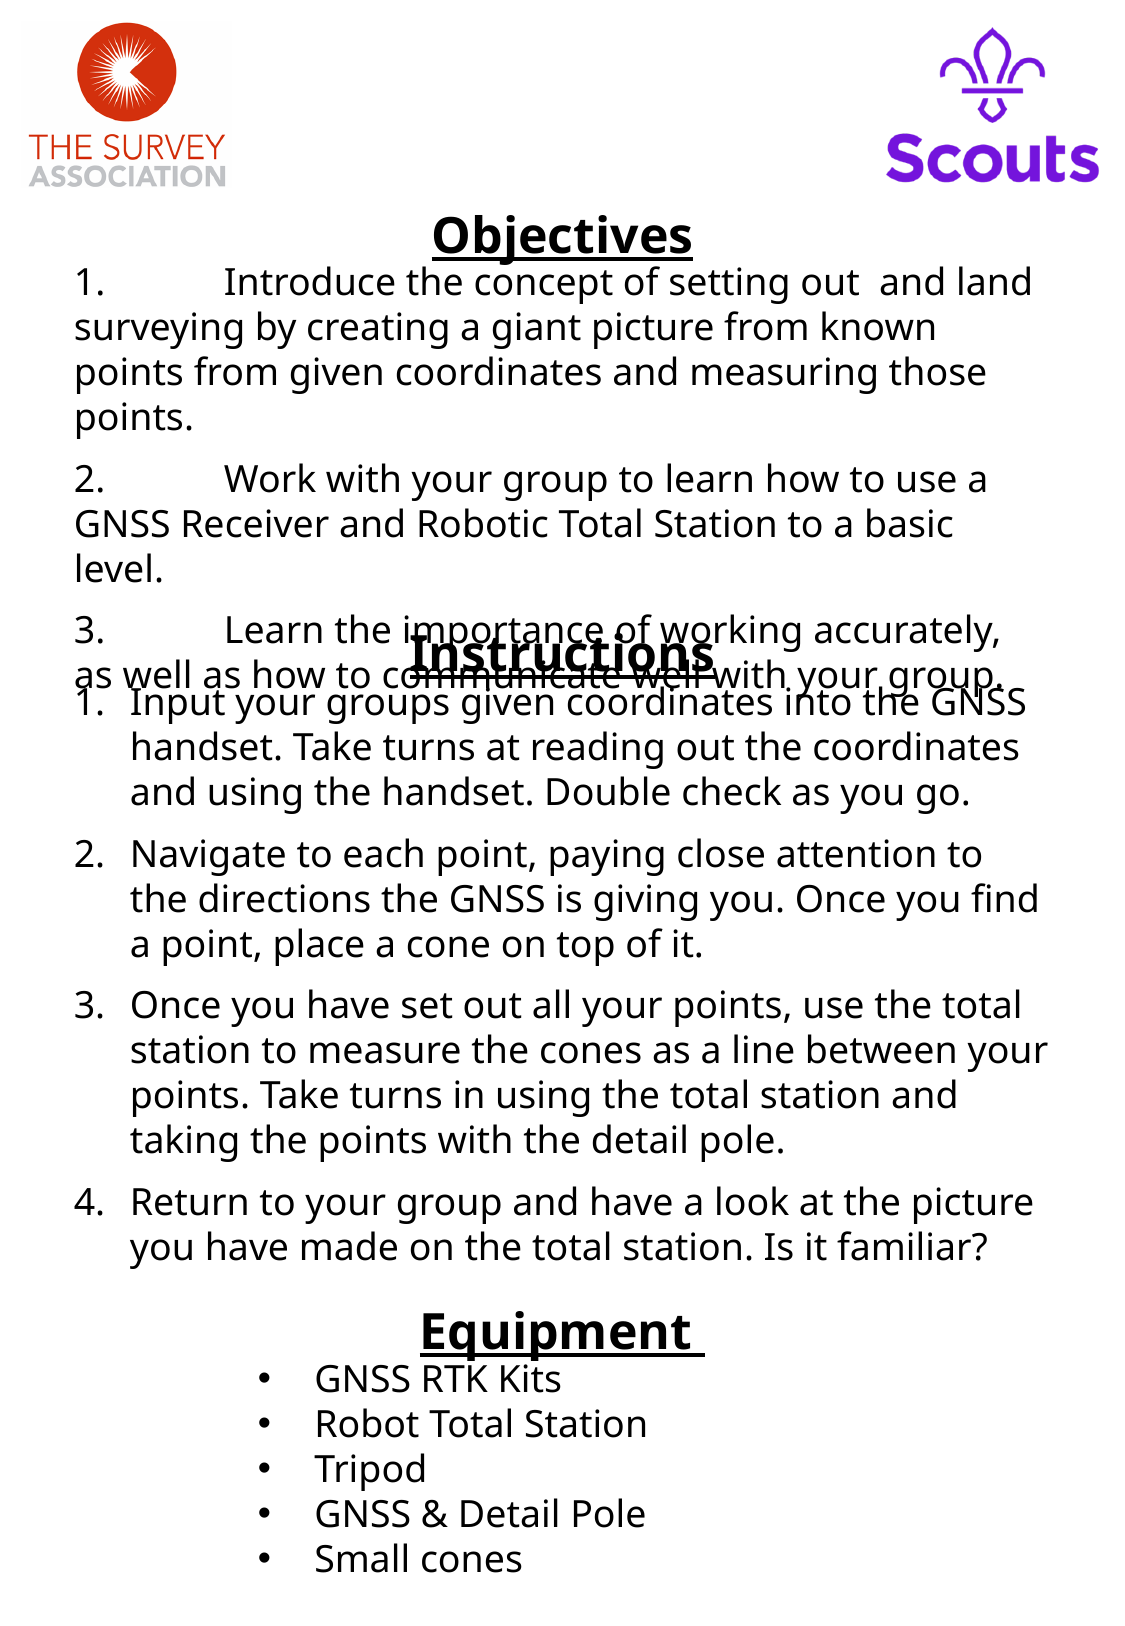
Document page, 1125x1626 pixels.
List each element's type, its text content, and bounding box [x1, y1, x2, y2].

text_box Instructions [243, 613, 882, 670]
picture [20, 20, 233, 189]
text_box Equipment [243, 1291, 882, 1367]
text_box Objectives [243, 196, 882, 250]
text_box Input your groups given coordinates into the GNSS handset. Take turns at reading out the coordinates and using the handset. Double check as you go. Navigate to each point, paying close attention to the directions the GNSS is giving you. Once you find a point, place a cone on top of it. Once you have set out all your points, use the total station to measure the cones as a line between your points. Take turns in using the total station and taking the points with the detail pole. Return to your group and have a look at the picture you have made on the total station. Is it familiar? [58, 670, 1066, 1276]
text_box 1. Introduce the concept of setting out and land surveying by creating a giant picture from known points from given coordinates and measuring those points. 2. Work with your group to learn how to use a GNSS Receiver and Robotic Total Station to a basic level. 3. Learn the importance of working accurately, as well as how to communicate well with your group. [59, 250, 1066, 670]
text_box GNSS RTK Kits Robot Total Station Tripod GNSS & Detail Pole Small cones [243, 1347, 881, 1588]
picture [880, 20, 1105, 189]
